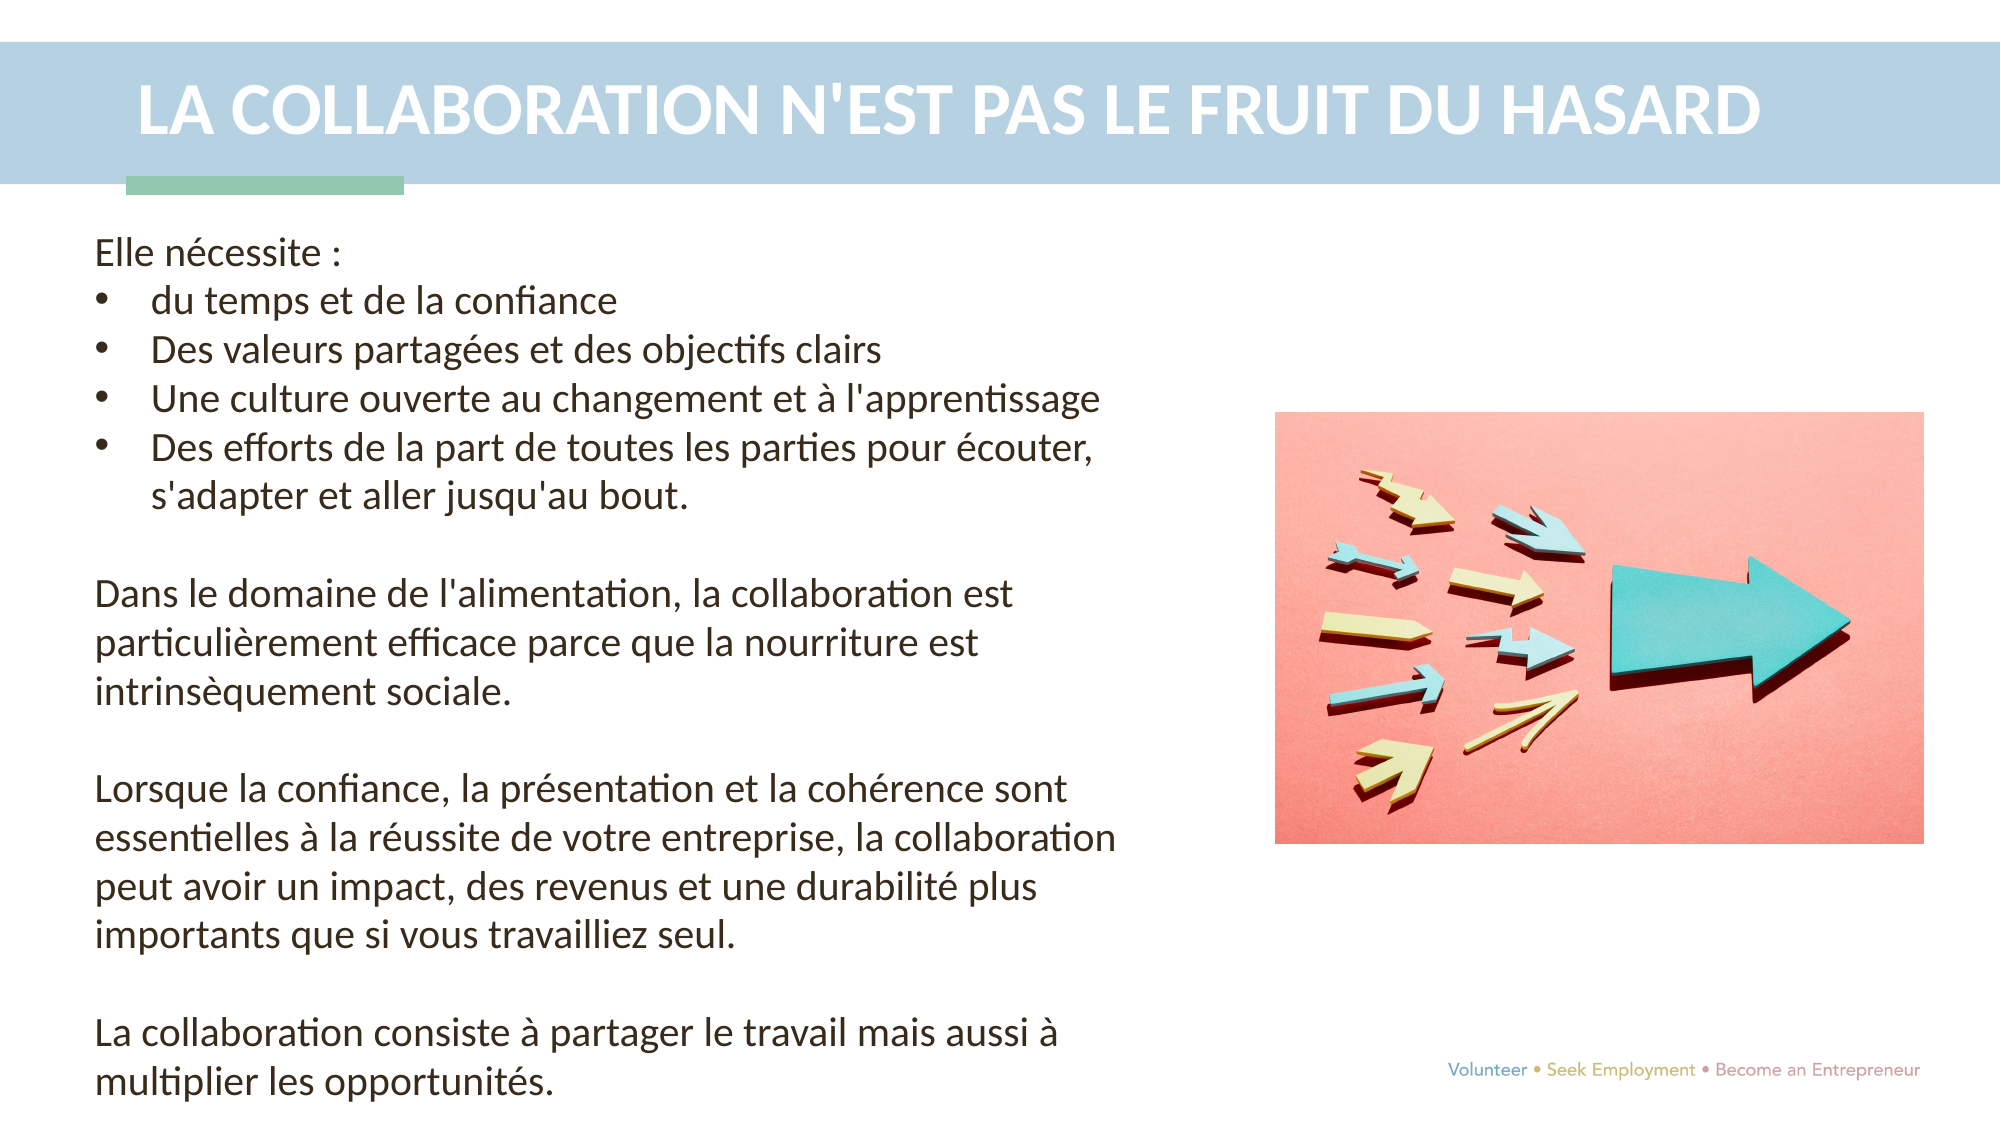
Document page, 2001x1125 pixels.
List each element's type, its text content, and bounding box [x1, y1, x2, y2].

list LA COLLABORATION N'EST PAS LE FRUIT DU HASARD [123, 51, 1913, 170]
list Elle nécessite : du temps et de la confiance Des valeurs partagées et des objectifs clairs Une culture ouverte au changement et à l'apprentissage Des efforts de la part de toutes les parties pour écouter, s'adapter et aller jusqu'au bout. Dans le domaine de l'alimentation, la collaboration est particulièrement efficace parce que la nourriture est intrinsèquement sociale. Lorsque la confiance, la présentation et la cohérence sont essentielles à la réussite de votre entreprise, la collaboration peut avoir un impact, des revenus et une durabilité plus importants que si vous travailliez seul. La collaboration consiste à partager le travail mais aussi à multiplier les opportunités. [79, 218, 1187, 985]
picture [1275, 412, 1924, 844]
picture [1418, 1046, 1971, 1103]
